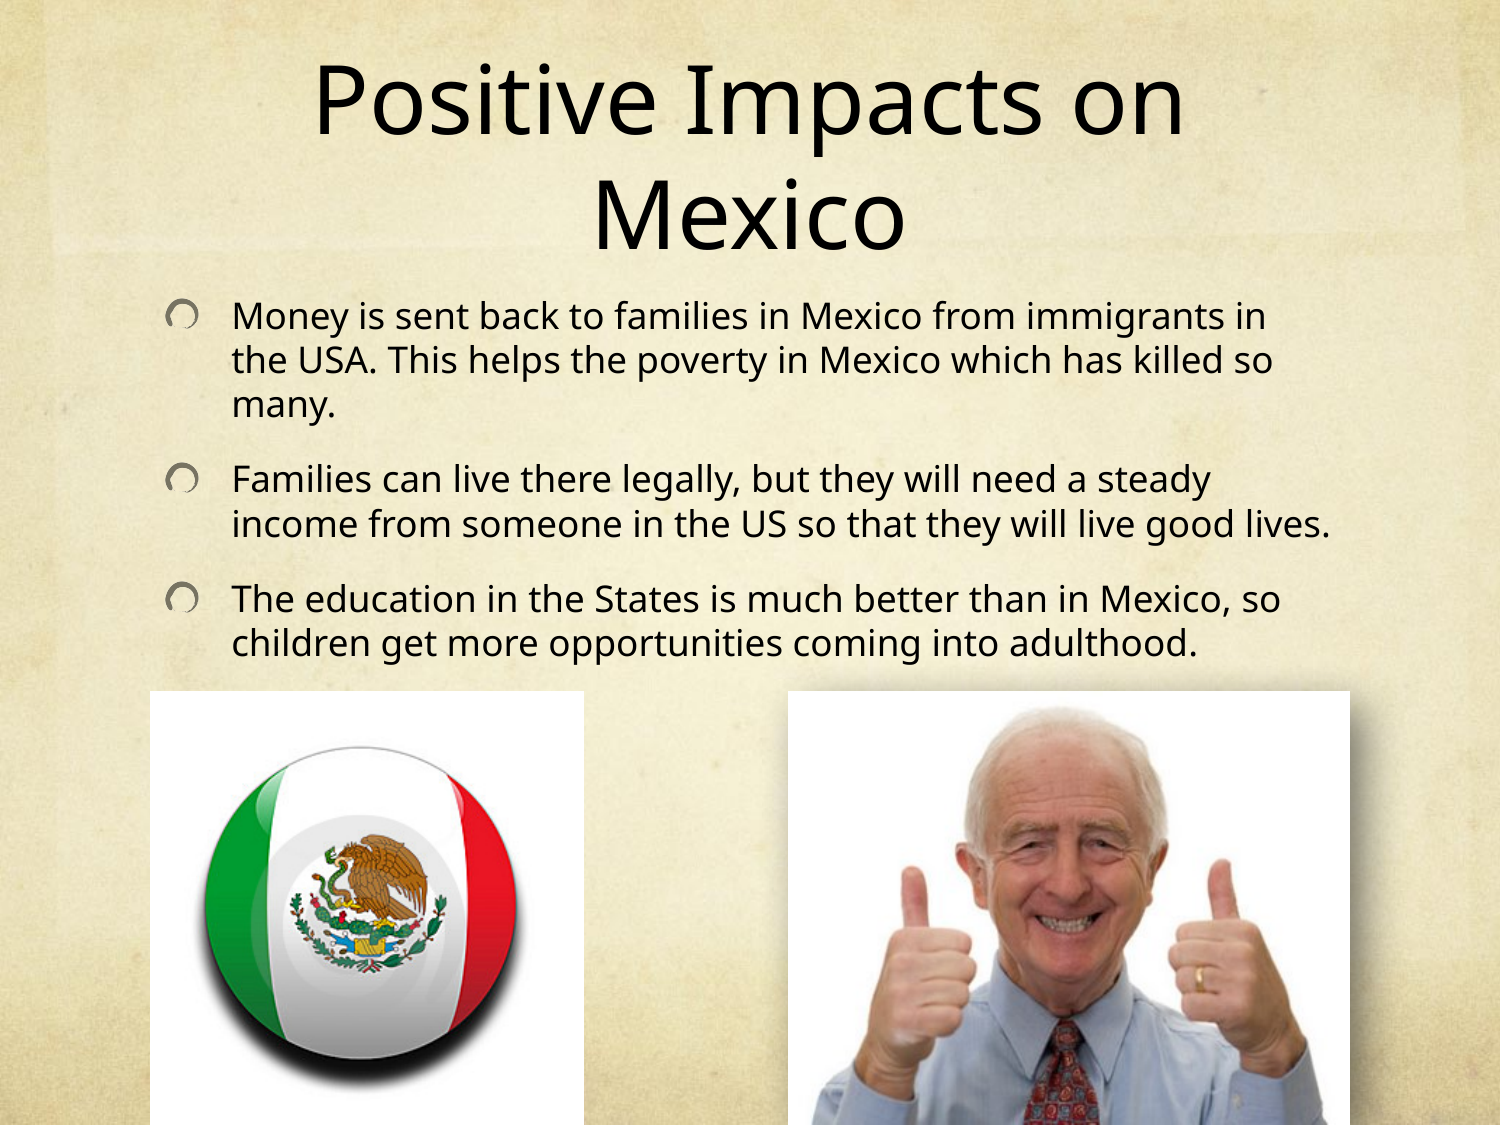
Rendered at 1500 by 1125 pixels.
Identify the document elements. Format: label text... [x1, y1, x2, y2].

list Money is sent back to families in Mexico from immigrants in the USA. This helps the poverty in Mexico which has killed so many. Families can live there legally, but they will need a steady income from someone in the US so that they will live good lives. The education in the States is much better than in Mexico, so children get more opportunities coming into adulthood. [150, 284, 1350, 692]
title Positive Impacts on Mexico [150, 82, 1350, 225]
picture [0, 0, 1500, 1125]
